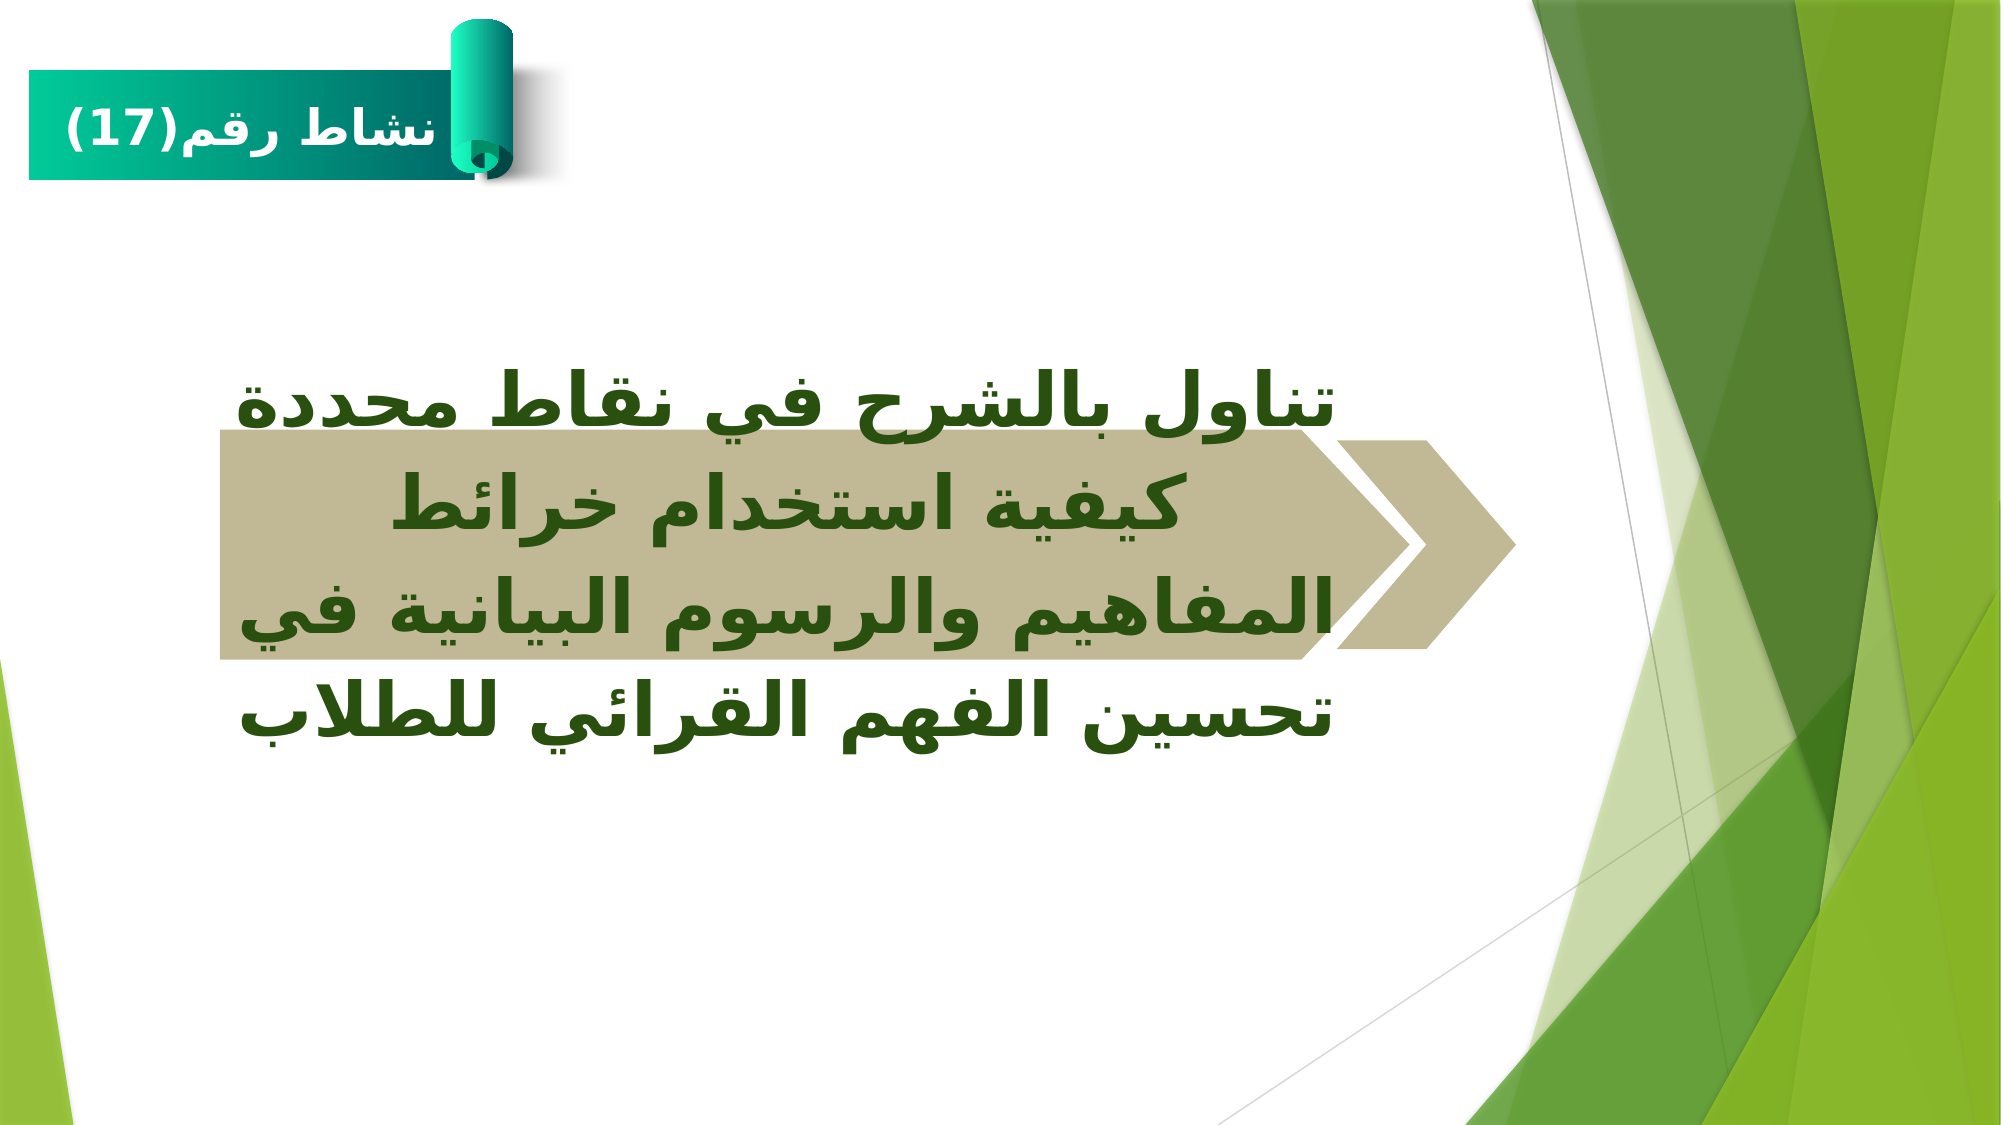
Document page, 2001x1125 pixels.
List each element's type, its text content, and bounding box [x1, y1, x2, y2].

text_box تناول بالشرح في نقاط محددة كيفية استخدام خرائط المفاهيم والرسوم البيانية في تحسين الفهم القرائي للطلاب [218, 428, 1411, 662]
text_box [28, 18, 579, 190]
text_box [1335, 438, 1518, 651]
